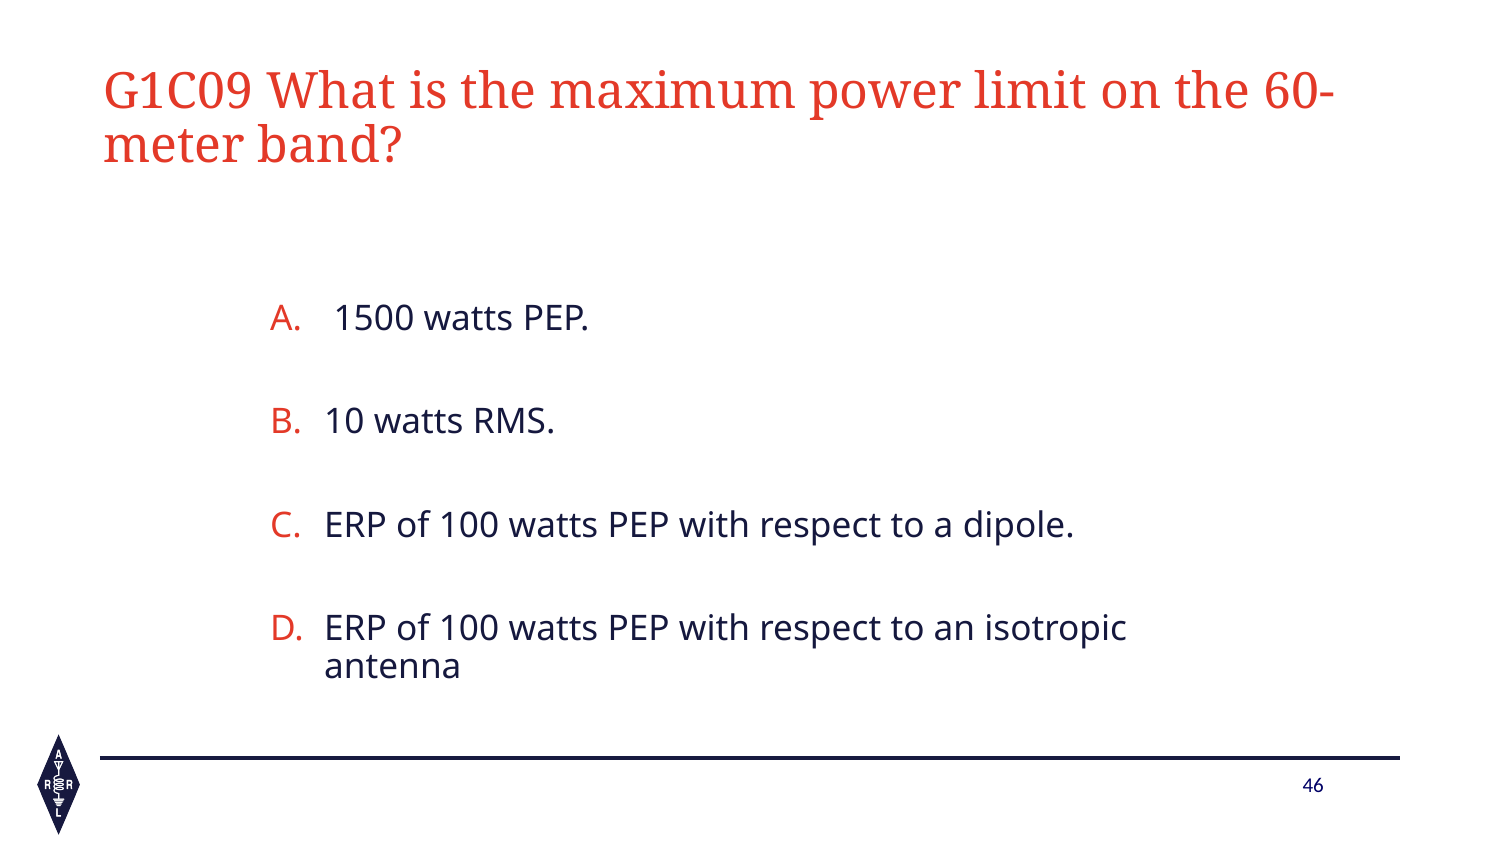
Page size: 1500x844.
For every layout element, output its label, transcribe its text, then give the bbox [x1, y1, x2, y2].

list 1500 watts PEP. 10 watts RMS. ERP of 100 watts PEP with respect to a dipole. ERP of 100 watts PEP with respect to an isotropic antenna [270, 242, 1230, 694]
picture [37, 734, 80, 835]
slide_number 46 [1302, 761, 1400, 807]
title G1C09 What is the maximum power limit on the 60-meter band? [103, 59, 1397, 200]
